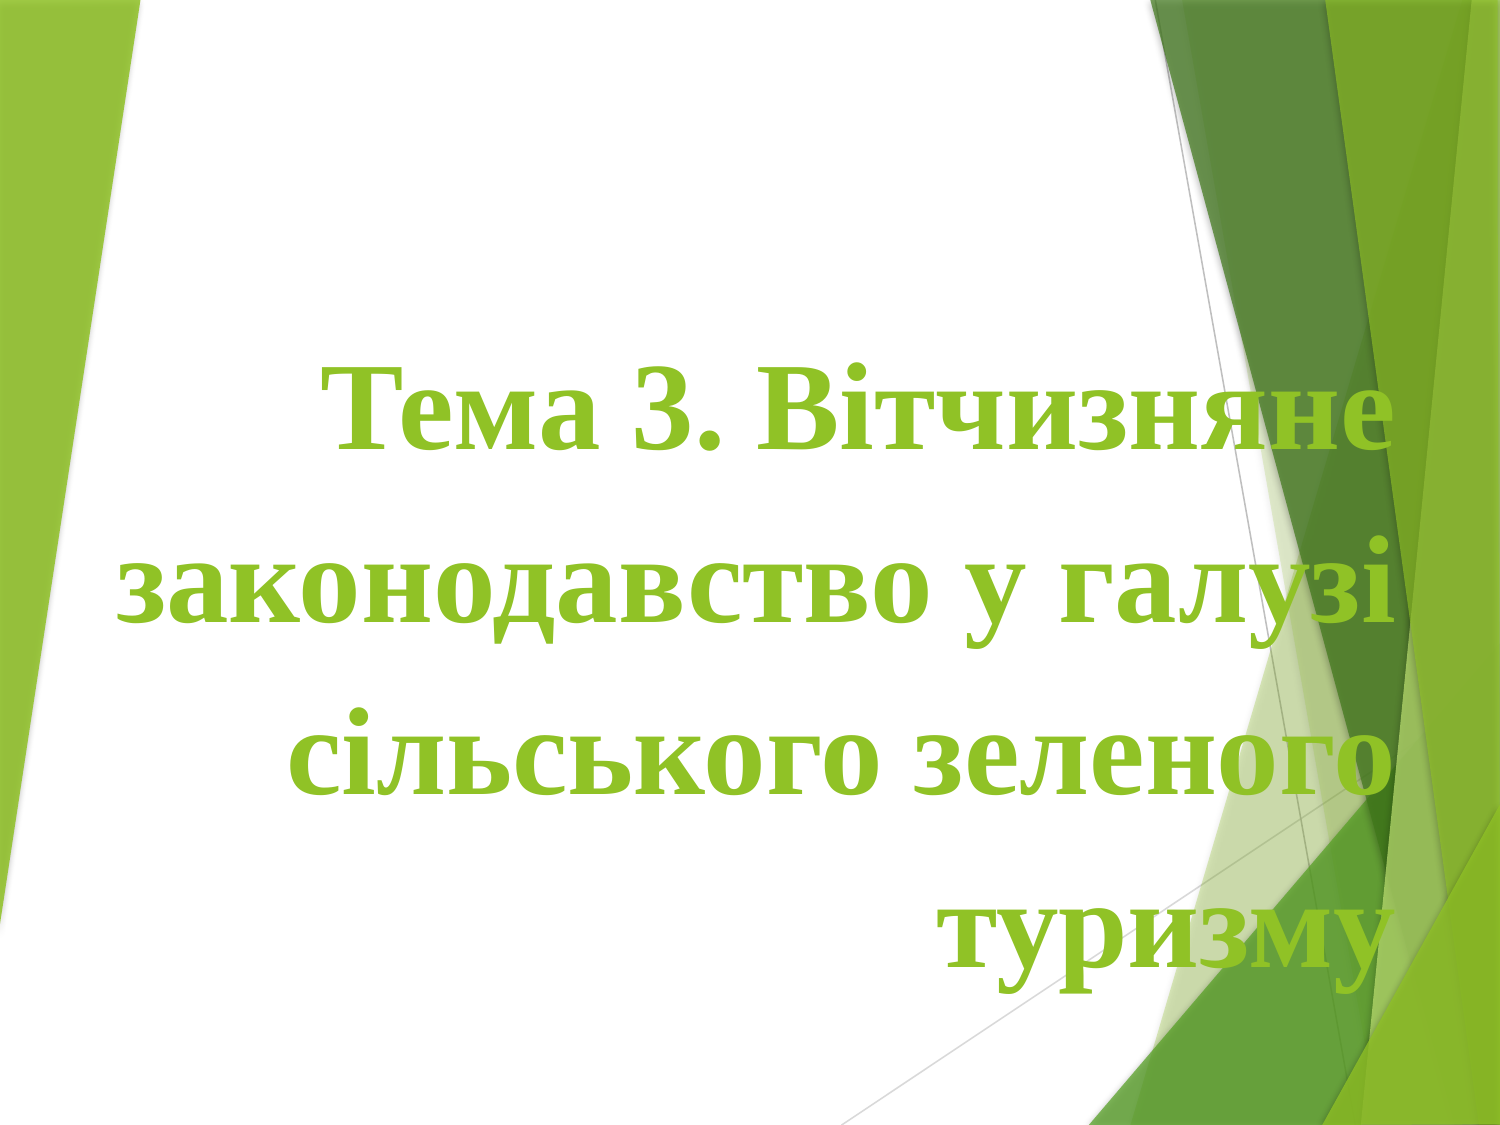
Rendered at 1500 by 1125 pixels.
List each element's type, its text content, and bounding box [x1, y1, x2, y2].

title Тема 3. Вітчизняне законодавство у галузі сільського зеленого туризму [76, 101, 1412, 1000]
